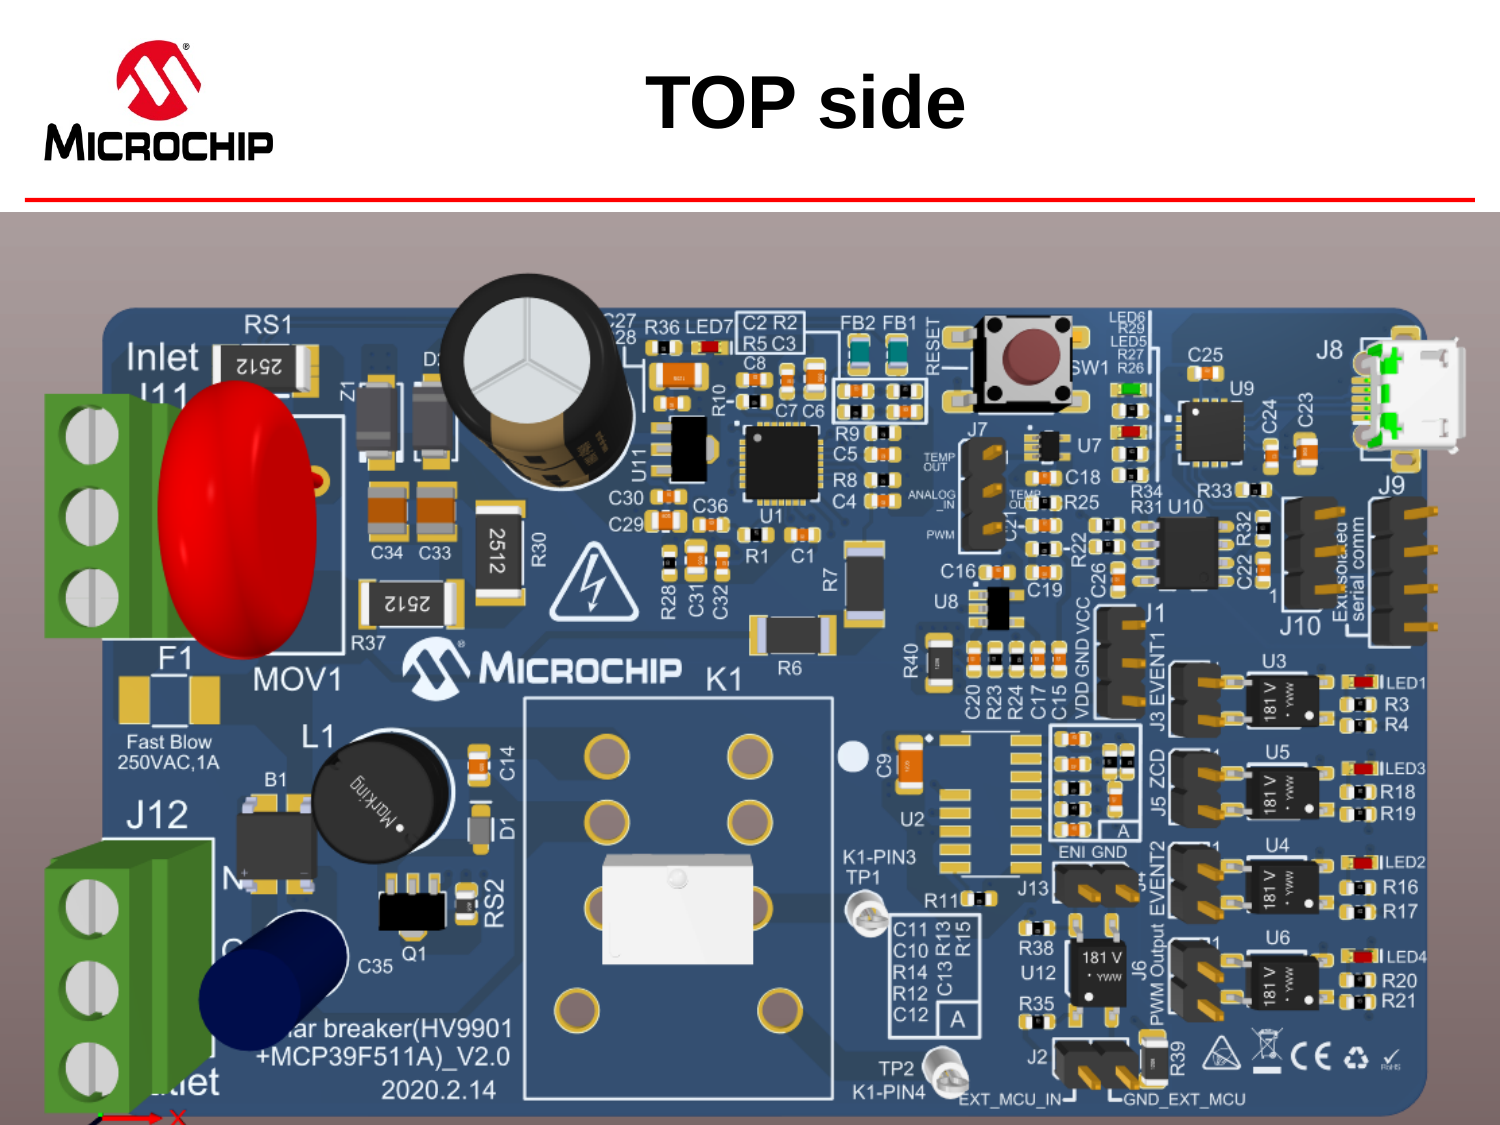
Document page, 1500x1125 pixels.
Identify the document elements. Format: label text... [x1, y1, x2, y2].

title TOP side [212, 37, 1400, 180]
picture [41, 38, 212, 163]
picture [0, 212, 1500, 1125]
